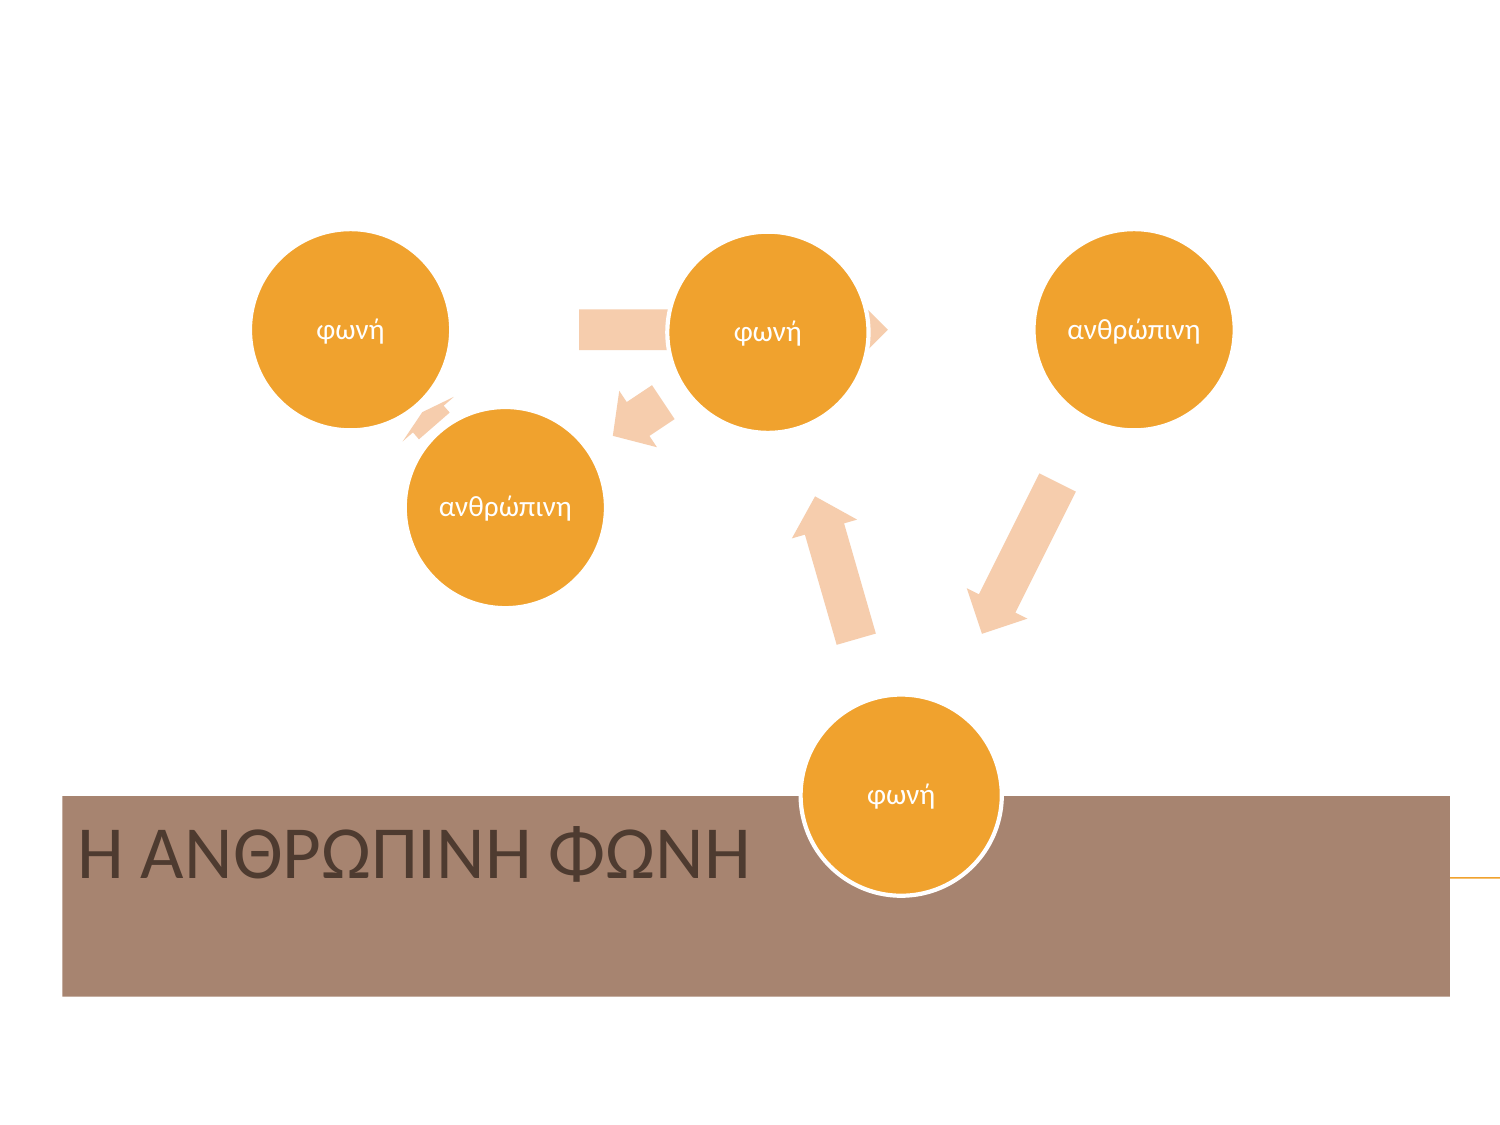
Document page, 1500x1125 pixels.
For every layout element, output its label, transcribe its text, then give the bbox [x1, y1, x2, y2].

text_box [249, 228, 1251, 897]
title H AΝΘΡΩΠΙΝΗ ΦΩΝΗ [62, 796, 1450, 997]
